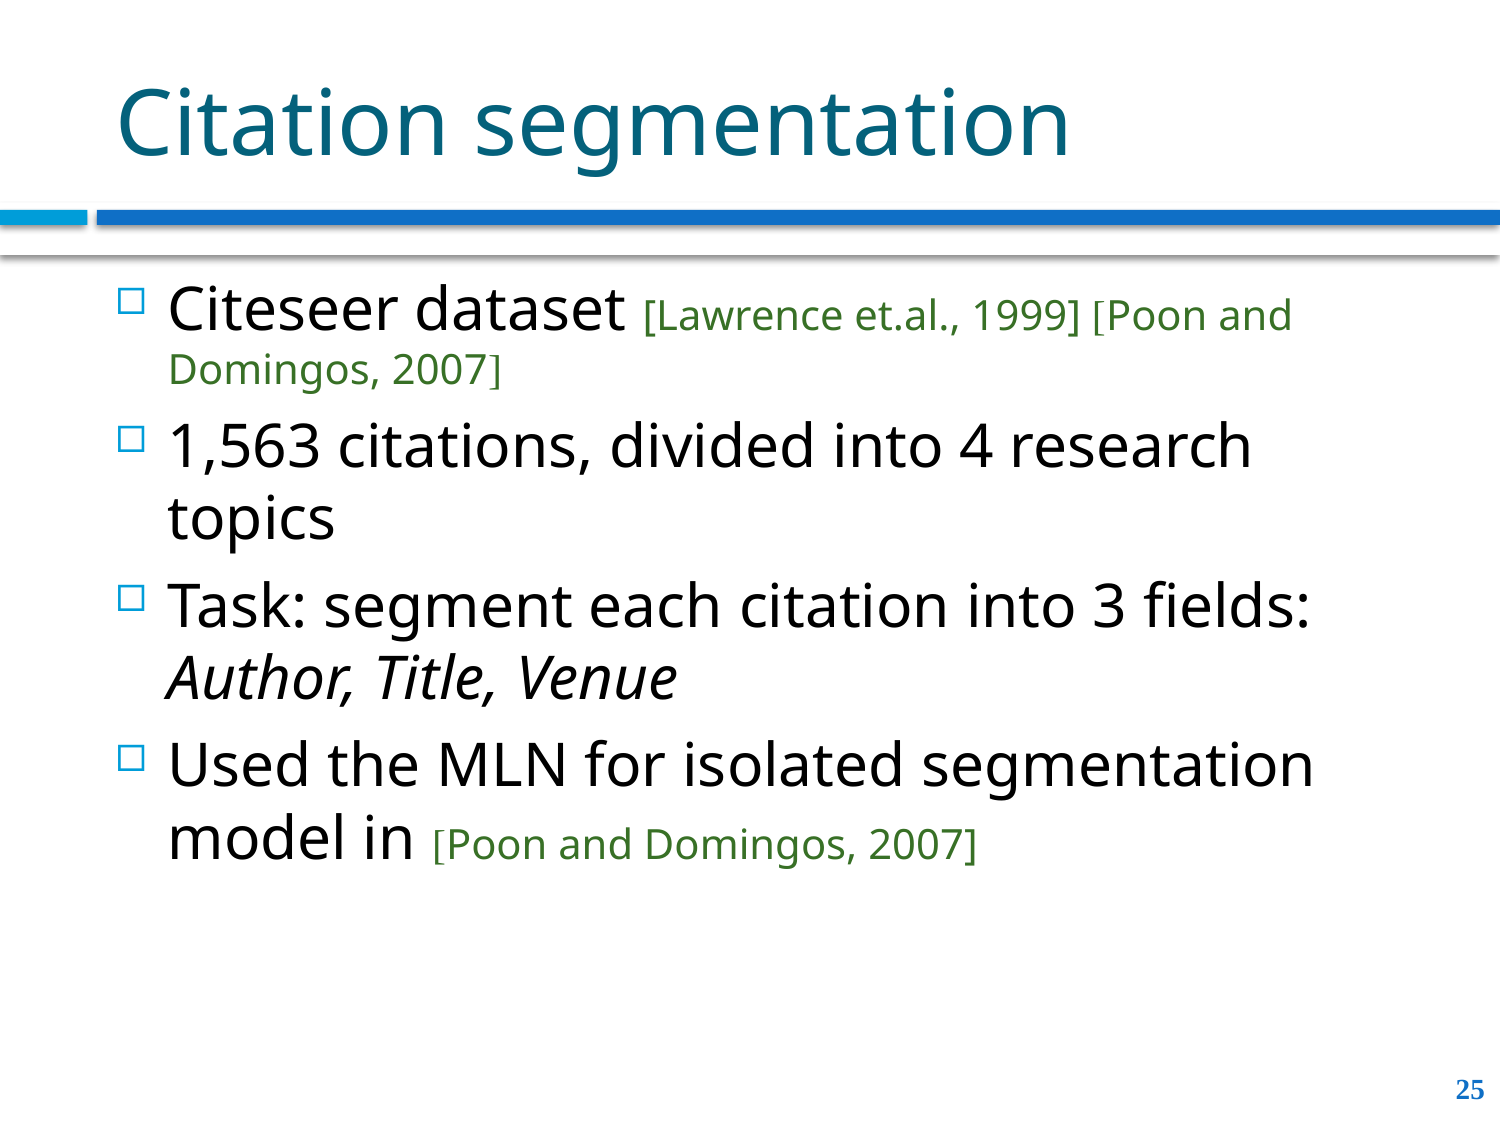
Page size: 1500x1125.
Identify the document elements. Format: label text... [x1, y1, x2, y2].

title Citation segmentation [100, 37, 1438, 200]
slide_number 25 [1425, 1050, 1500, 1125]
list Citeseer dataset [Lawrence et.al., 1999] [Poon and Domingos, 2007] 1,563 citations, divided into 4 research topics Task: segment each citation into 3 fields: Author, Title, Venue Used the MLN for isolated segmentation model in [Poon and Domingos, 2007] [100, 262, 1438, 1000]
